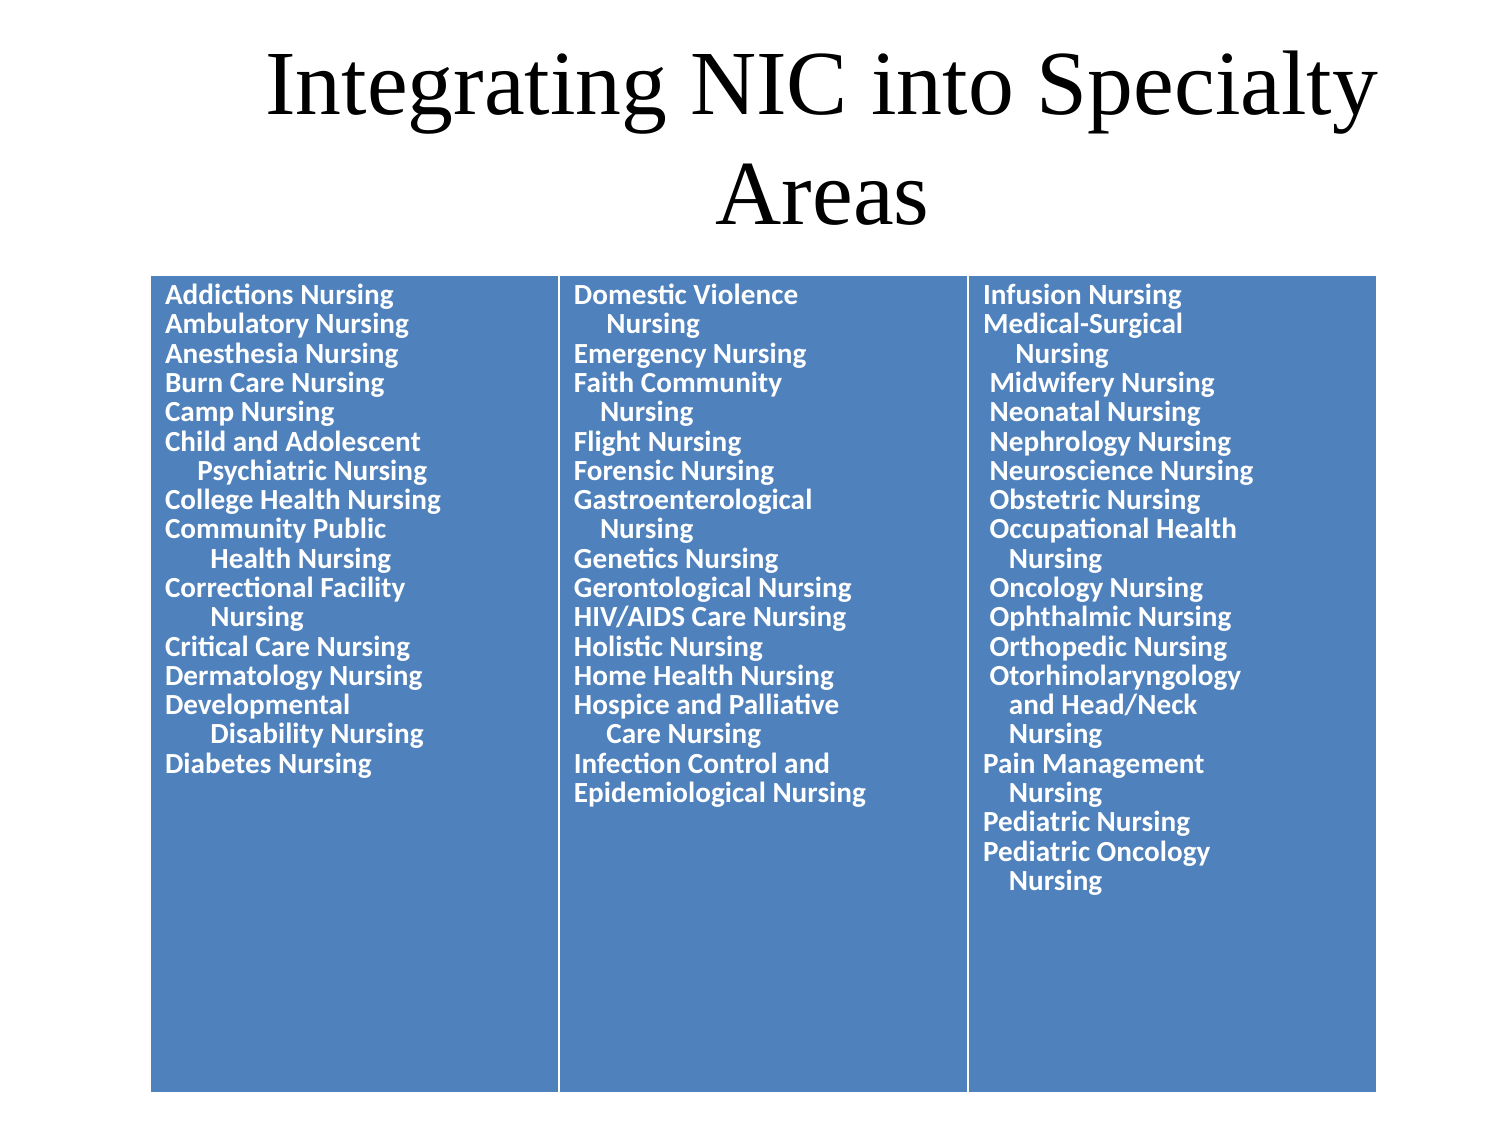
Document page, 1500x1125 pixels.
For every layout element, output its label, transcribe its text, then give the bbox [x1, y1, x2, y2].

table_header Addictions Nursing Ambulatory Nursing Anesthesia Nursing Burn Care Nursing Camp Nursing Child and Adolescent Psychiatric Nursing College Health Nursing Community Public Health Nursing Correctional Facility Nursing Critical Care Nursing Dermatology Nursing Developmental Disability Nursing Diabetes Nursing [151, 276, 558, 1092]
table_header Infusion Nursing Medical-Surgical Nursing Midwifery Nursing Neonatal Nursing Nephrology Nursing Neuroscience Nursing Obstetric Nursing Occupational Health Nursing Oncology Nursing Ophthalmic Nursing Orthopedic Nursing Otorhinolaryngology and Head/Neck Nursing Pain Management Nursing Pediatric Nursing Pediatric Oncology Nursing [969, 276, 1376, 1092]
title Integrating NIC into Specialty Areas [210, 15, 1436, 134]
table_header Domestic Violence Nursing Emergency Nursing Faith Community Nursing Flight Nursing Forensic Nursing Gastroenterological Nursing Genetics Nursing Gerontological Nursing HIV/AIDS Care Nursing Holistic Nursing Home Health Nursing Hospice and Palliative Care Nursing Infection Control and Epidemiological Nursing [560, 276, 967, 1092]
